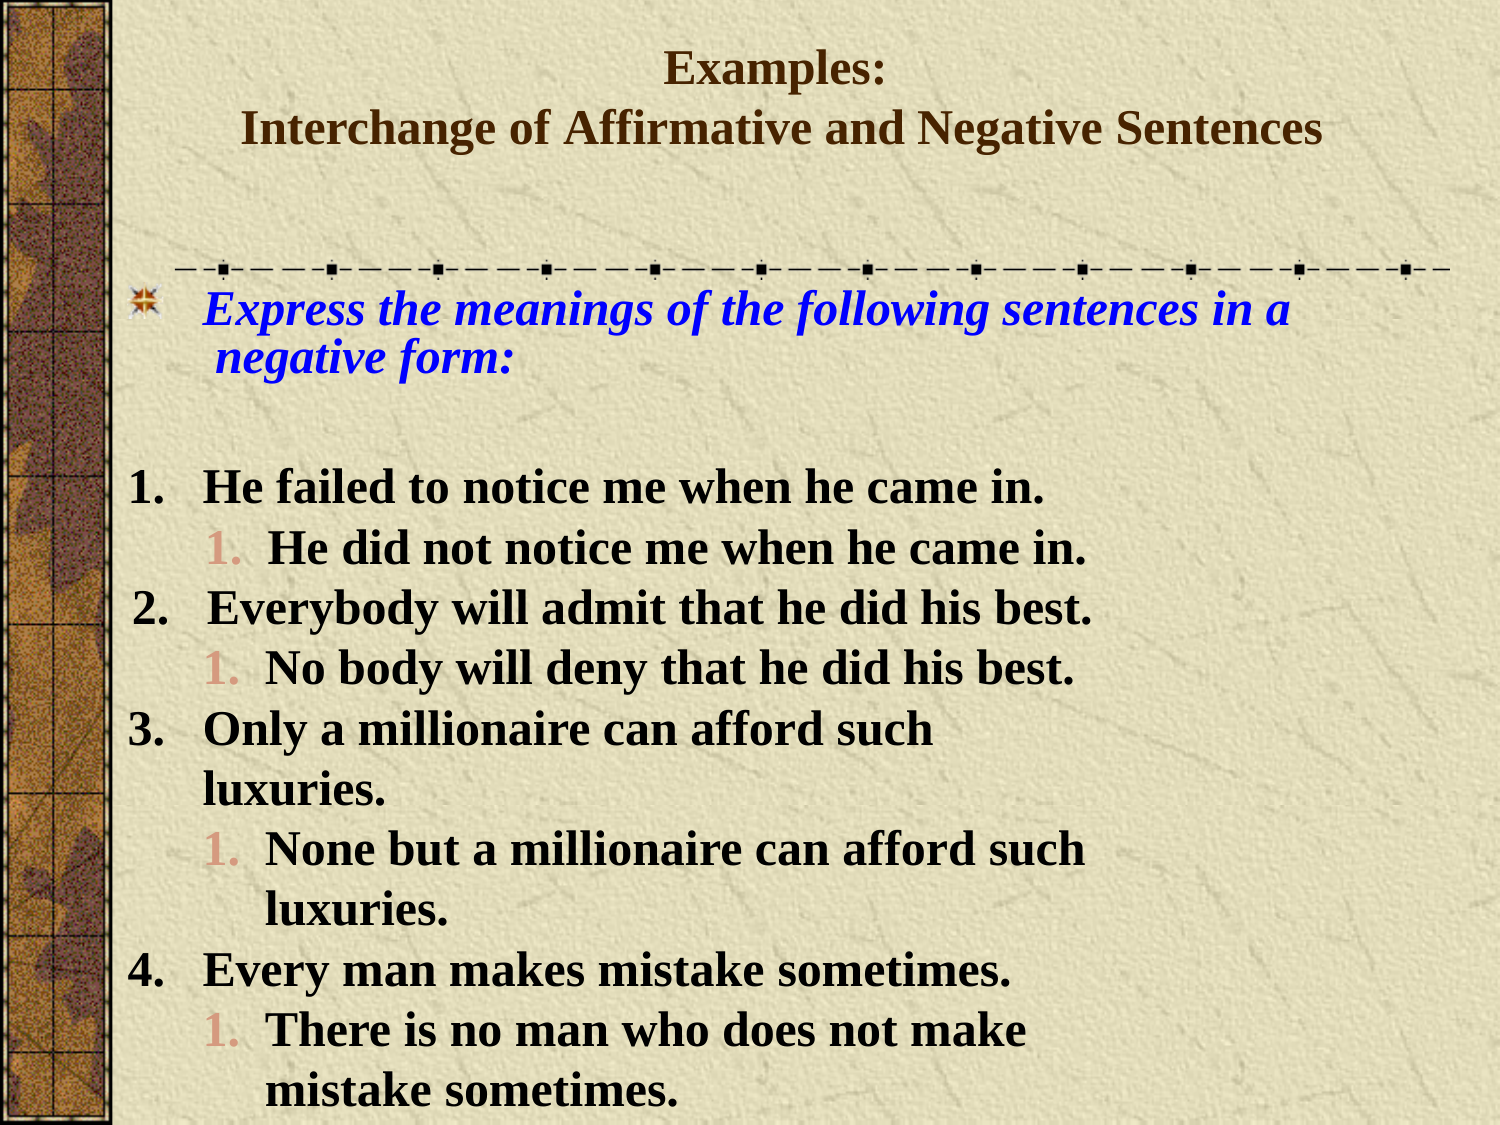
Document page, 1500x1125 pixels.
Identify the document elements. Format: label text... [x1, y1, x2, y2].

picture [0, 0, 1500, 1125]
text_box Examples: Interchange of Affirmative and Negative Sentences Express the meanings of the following sentences in a negative form: He failed to notice me when he came in. He did not notice me when he came in. Everybody will admit that he did his best. No body will deny that he did his best. Only a millionaire can afford such luxuries. None but a millionaire can afford such luxuries. Every man makes mistake sometimes. There is no man who does not make mistake sometimes. I care very little what he says about me. I do not care what he says about me. [125, 32, 1460, 1125]
